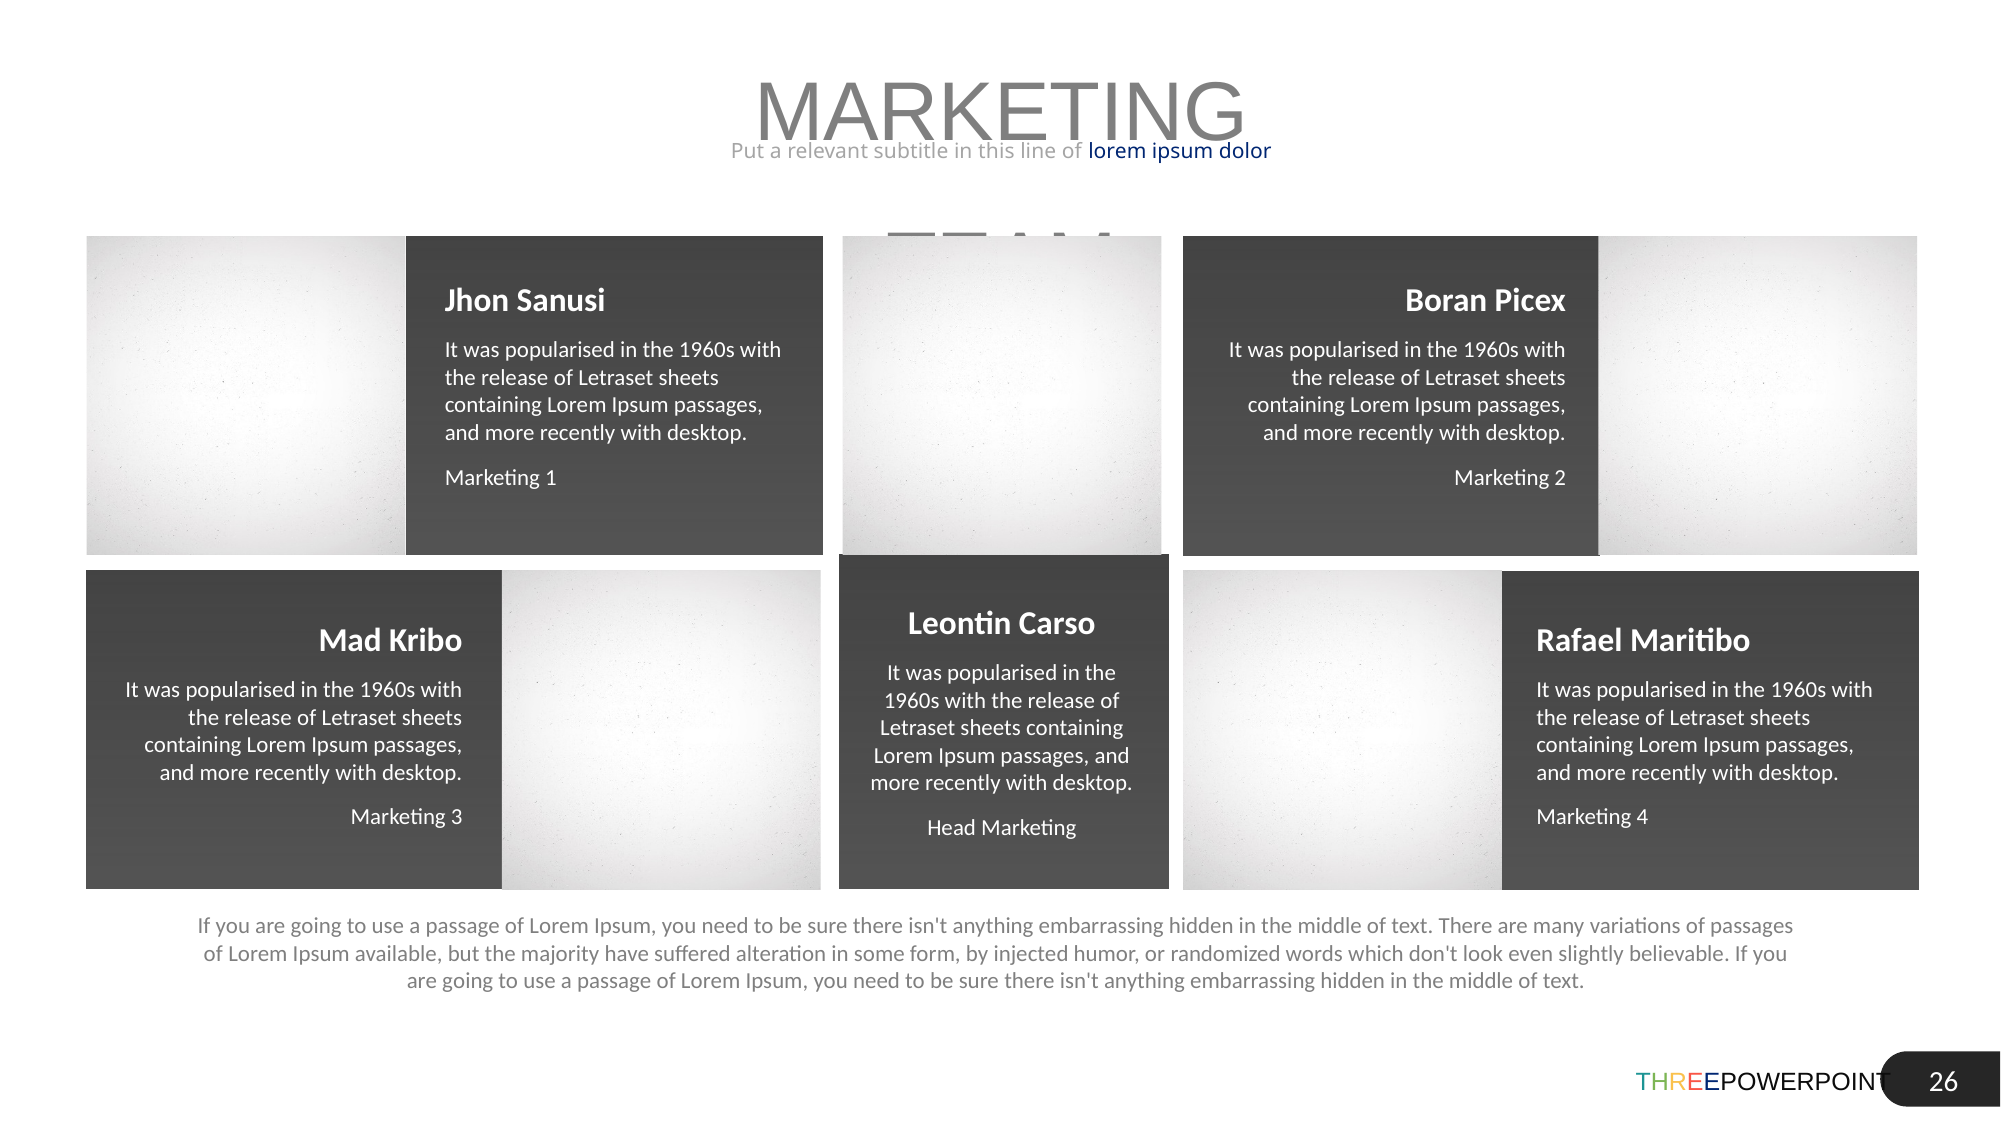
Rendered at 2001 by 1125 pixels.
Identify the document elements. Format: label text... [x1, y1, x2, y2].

text_box Rafael Maritibo It was popularised in the 1960s with the release of Letraset sheets containing Lorem Ipsum passages, and more recently with desktop. Marketing 4 [1521, 610, 1896, 872]
text_box [1505, 571, 1919, 890]
text_box Mad Kribo It was popularised in the 1960s with the release of Letraset sheets containing Lorem Ipsum passages, and more recently with desktop. Marketing 3 [97, 610, 478, 872]
text_box [1183, 236, 1596, 556]
text_box Leontin Carso It was popularised in the 1960s with the release of Letraset sheets containing Lorem Ipsum passages, and more recently with desktop. Head Marketing [850, 593, 1154, 855]
text_box [86, 570, 500, 889]
picture [842, 236, 1162, 556]
picture [1598, 236, 1918, 556]
text_box Boran Picex It was popularised in the 1960s with the release of Letraset sheets containing Lorem Ipsum passages, and more recently with desktop. Marketing 2 [1200, 270, 1582, 532]
text_box Jhon Sanusi It was popularised in the 1960s with the release of Letraset sheets containing Lorem Ipsum passages, and more recently with desktop. Marketing 1 [429, 270, 804, 532]
text_box [406, 236, 823, 555]
text_box If you are going to use a passage of Lorem Ipsum, you need to be sure there isn't anything embarrassing hidden in the middle of text. There are many variations of passages of Lorem Ipsum available, but the majority have suffered alteration in some form, by injected humor, or randomized words which don't look even slightly believable. If you are going to use a passage of Lorem Ipsum, you need to be sure there isn't anything embarrassing hidden in the middle of text. [171, 903, 1832, 1000]
picture [1182, 570, 1503, 890]
picture [501, 570, 821, 890]
text_box [839, 554, 1169, 889]
text_box MARKETING TEAM [663, 0, 1340, 154]
picture [86, 236, 406, 556]
text_box ‹#› [1913, 1055, 1974, 1106]
text_box Put a relevant subtitle in this line of lorem ipsum dolor [713, 118, 1290, 182]
